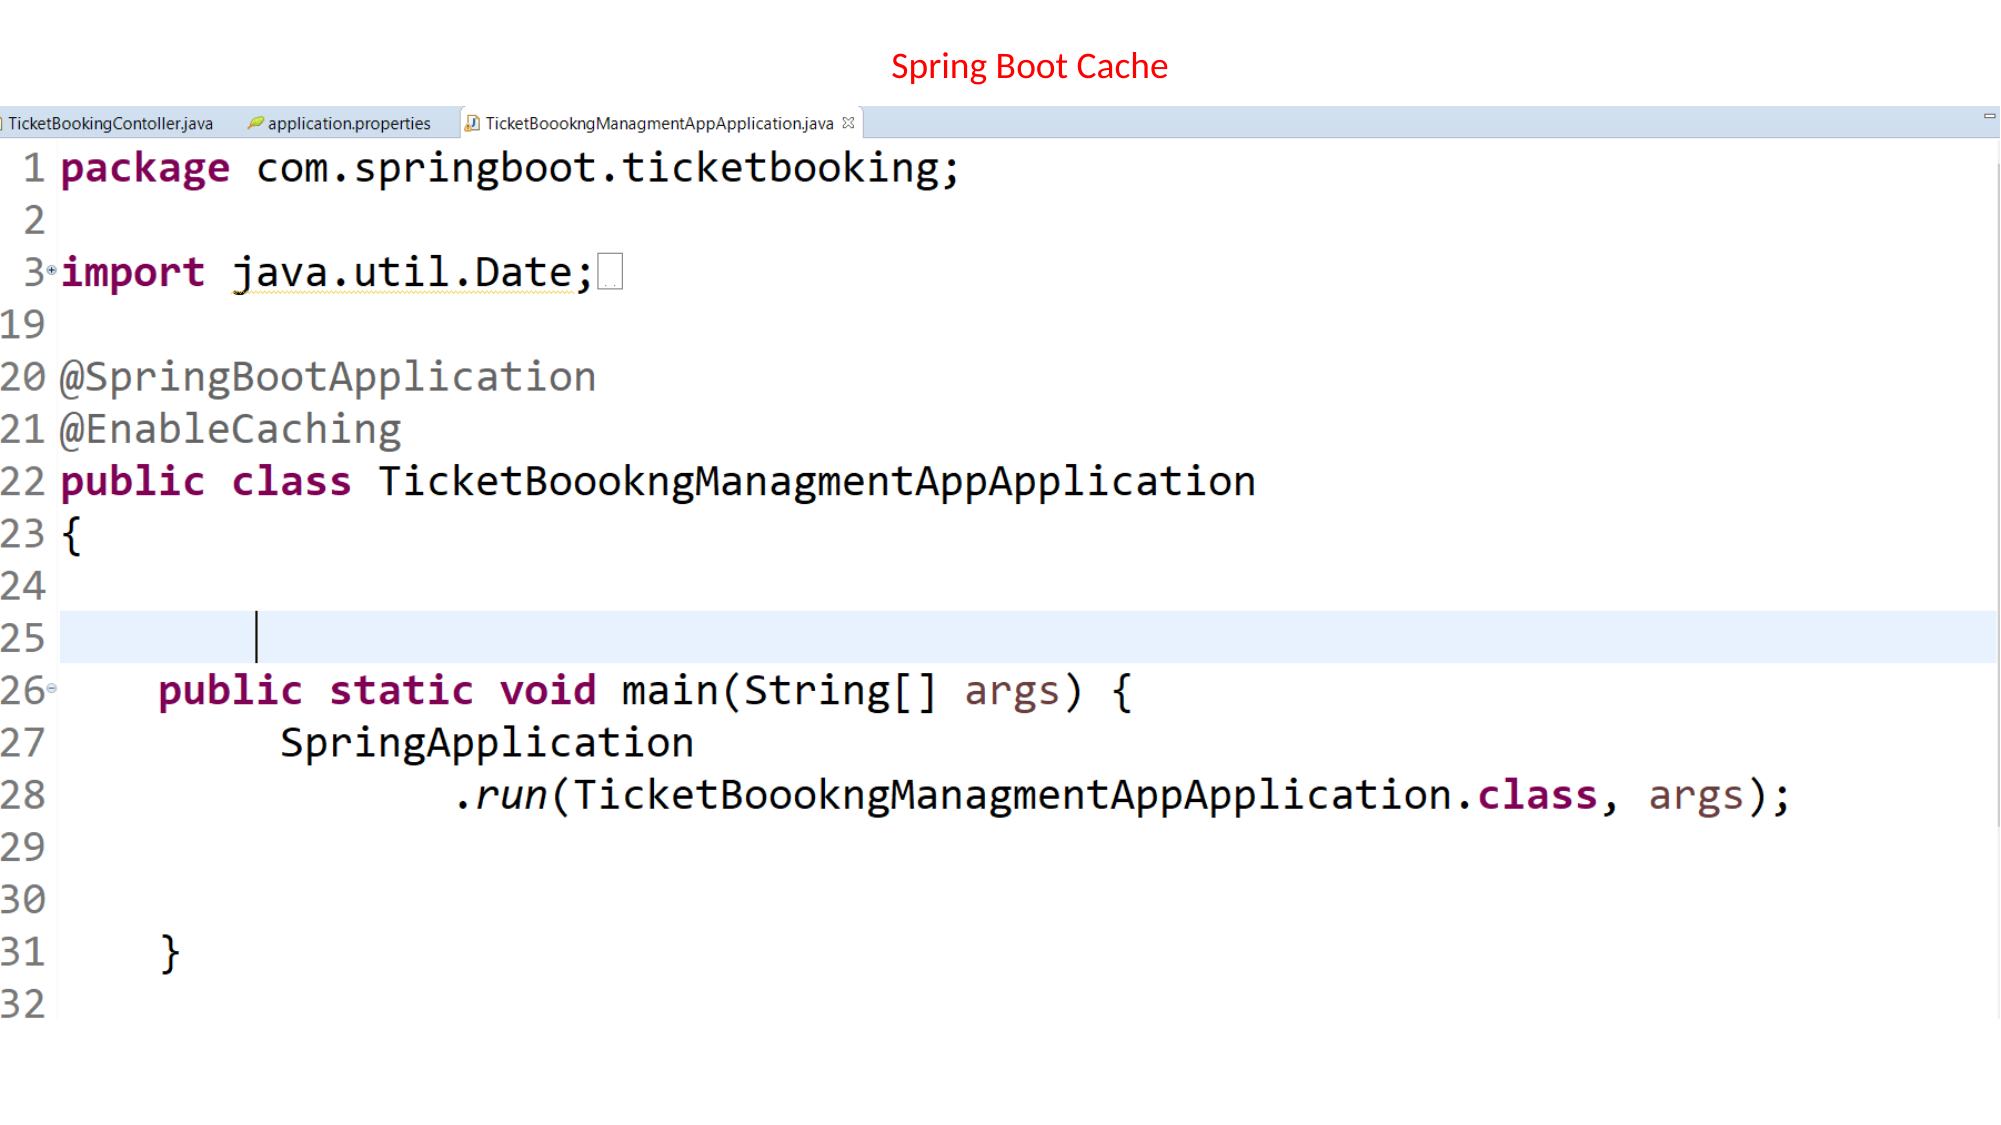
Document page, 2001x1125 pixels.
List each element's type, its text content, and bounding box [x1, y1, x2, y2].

picture [0, 106, 2000, 1019]
text_box Spring Boot Cache [508, 0, 1552, 106]
